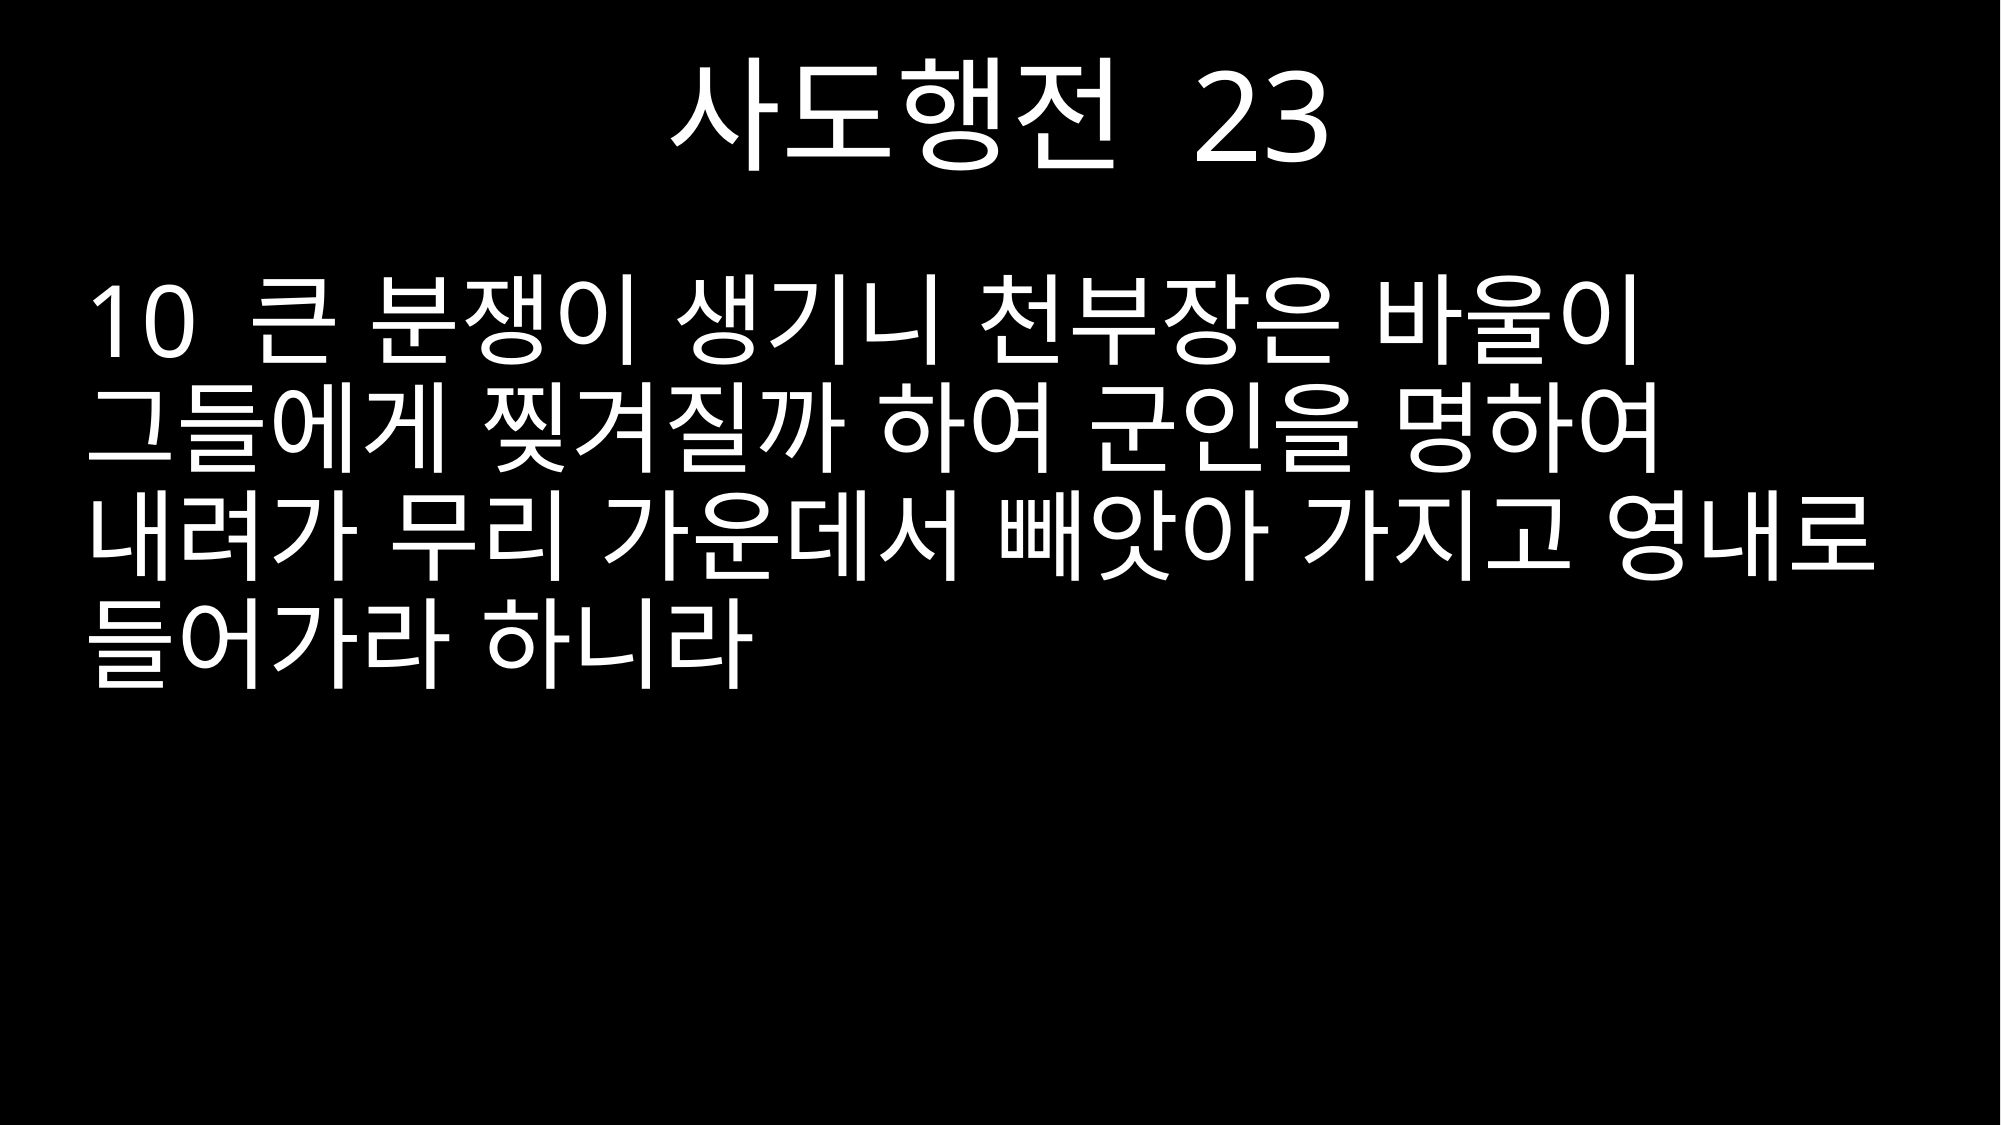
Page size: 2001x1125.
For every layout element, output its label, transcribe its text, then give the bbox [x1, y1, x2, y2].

list 10 큰 분쟁이 생기니 천부장은 바울이 그들에게 찢겨질까 하여 군인을 명하여 내려가 무리 가운데서 빼앗아 가지고 영내로 들어가라 하니라 [69, 263, 1953, 423]
footer 사도행전 23 [0, 32, 2000, 192]
picture [0, 0, 2001, 1125]
